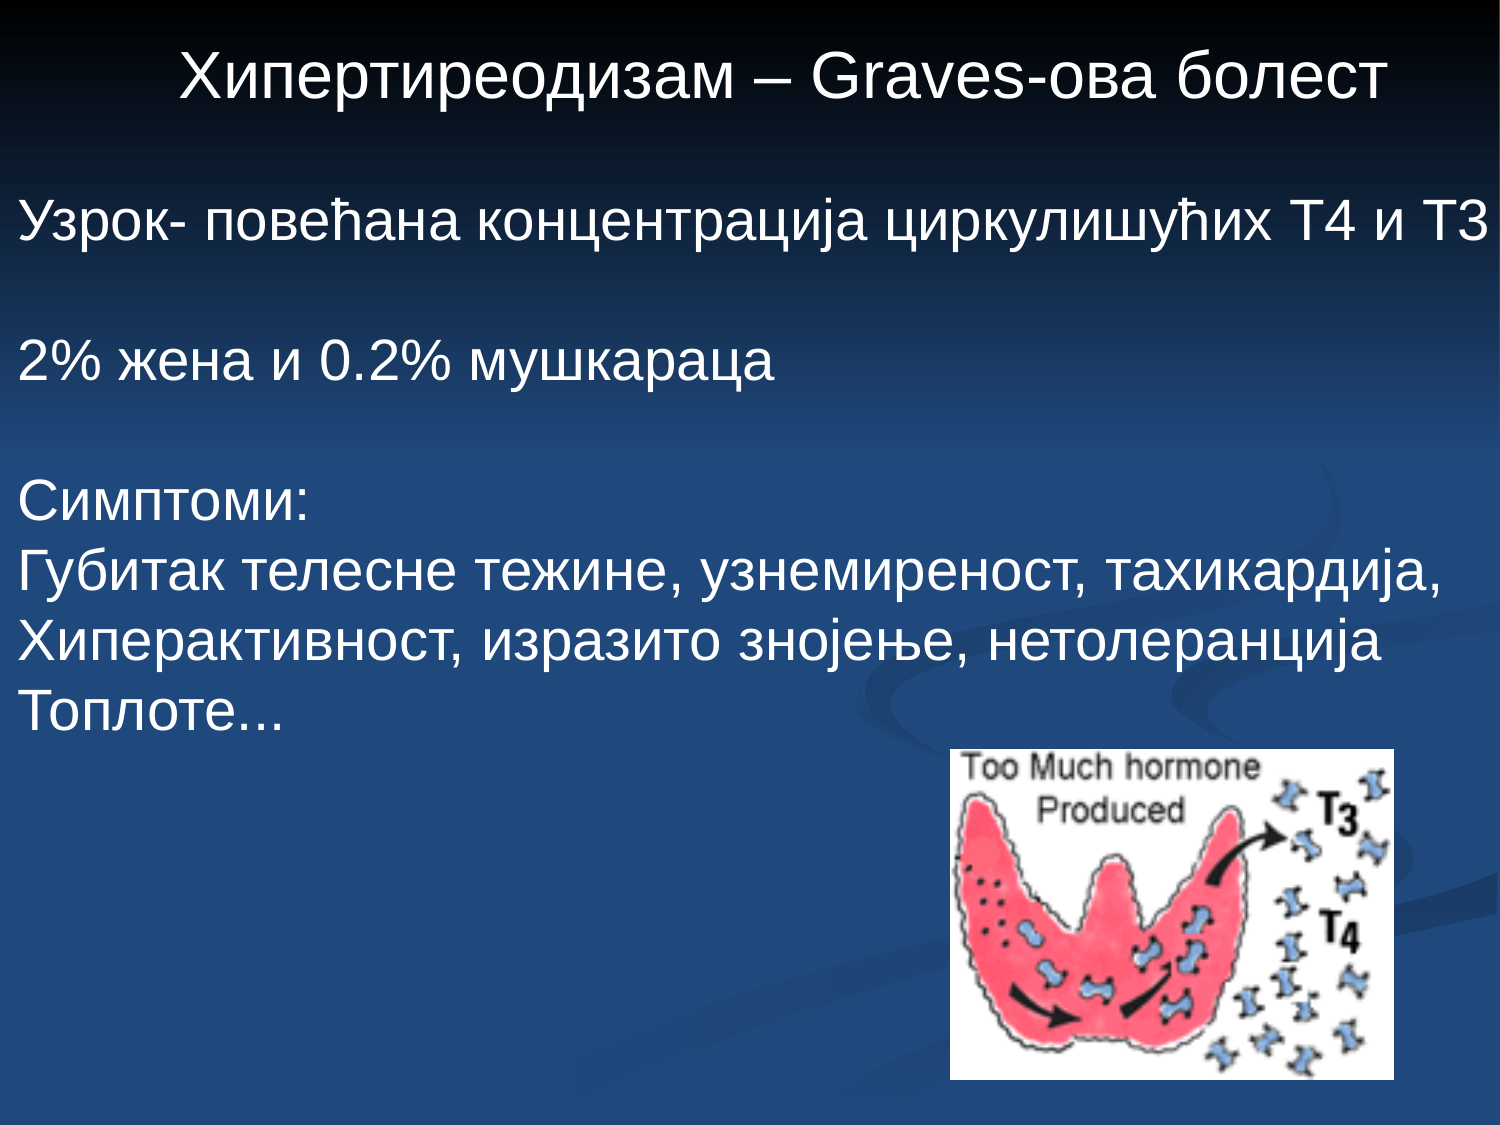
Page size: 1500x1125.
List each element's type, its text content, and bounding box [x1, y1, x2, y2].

text_box Узрок- повећана концентрација циркулишућих Т4 и Т3 2% жена и 0.2% мушкараца Симптоми: Губитак телесне тежине, узнемиреност, тахикардија, Хиперактивност, изразито знојење, нетолеранција Топлоте... [3, 174, 1500, 750]
picture [949, 749, 1394, 1081]
text_box Хипертиреодизам – Graves-ова болест [163, 24, 1405, 120]
